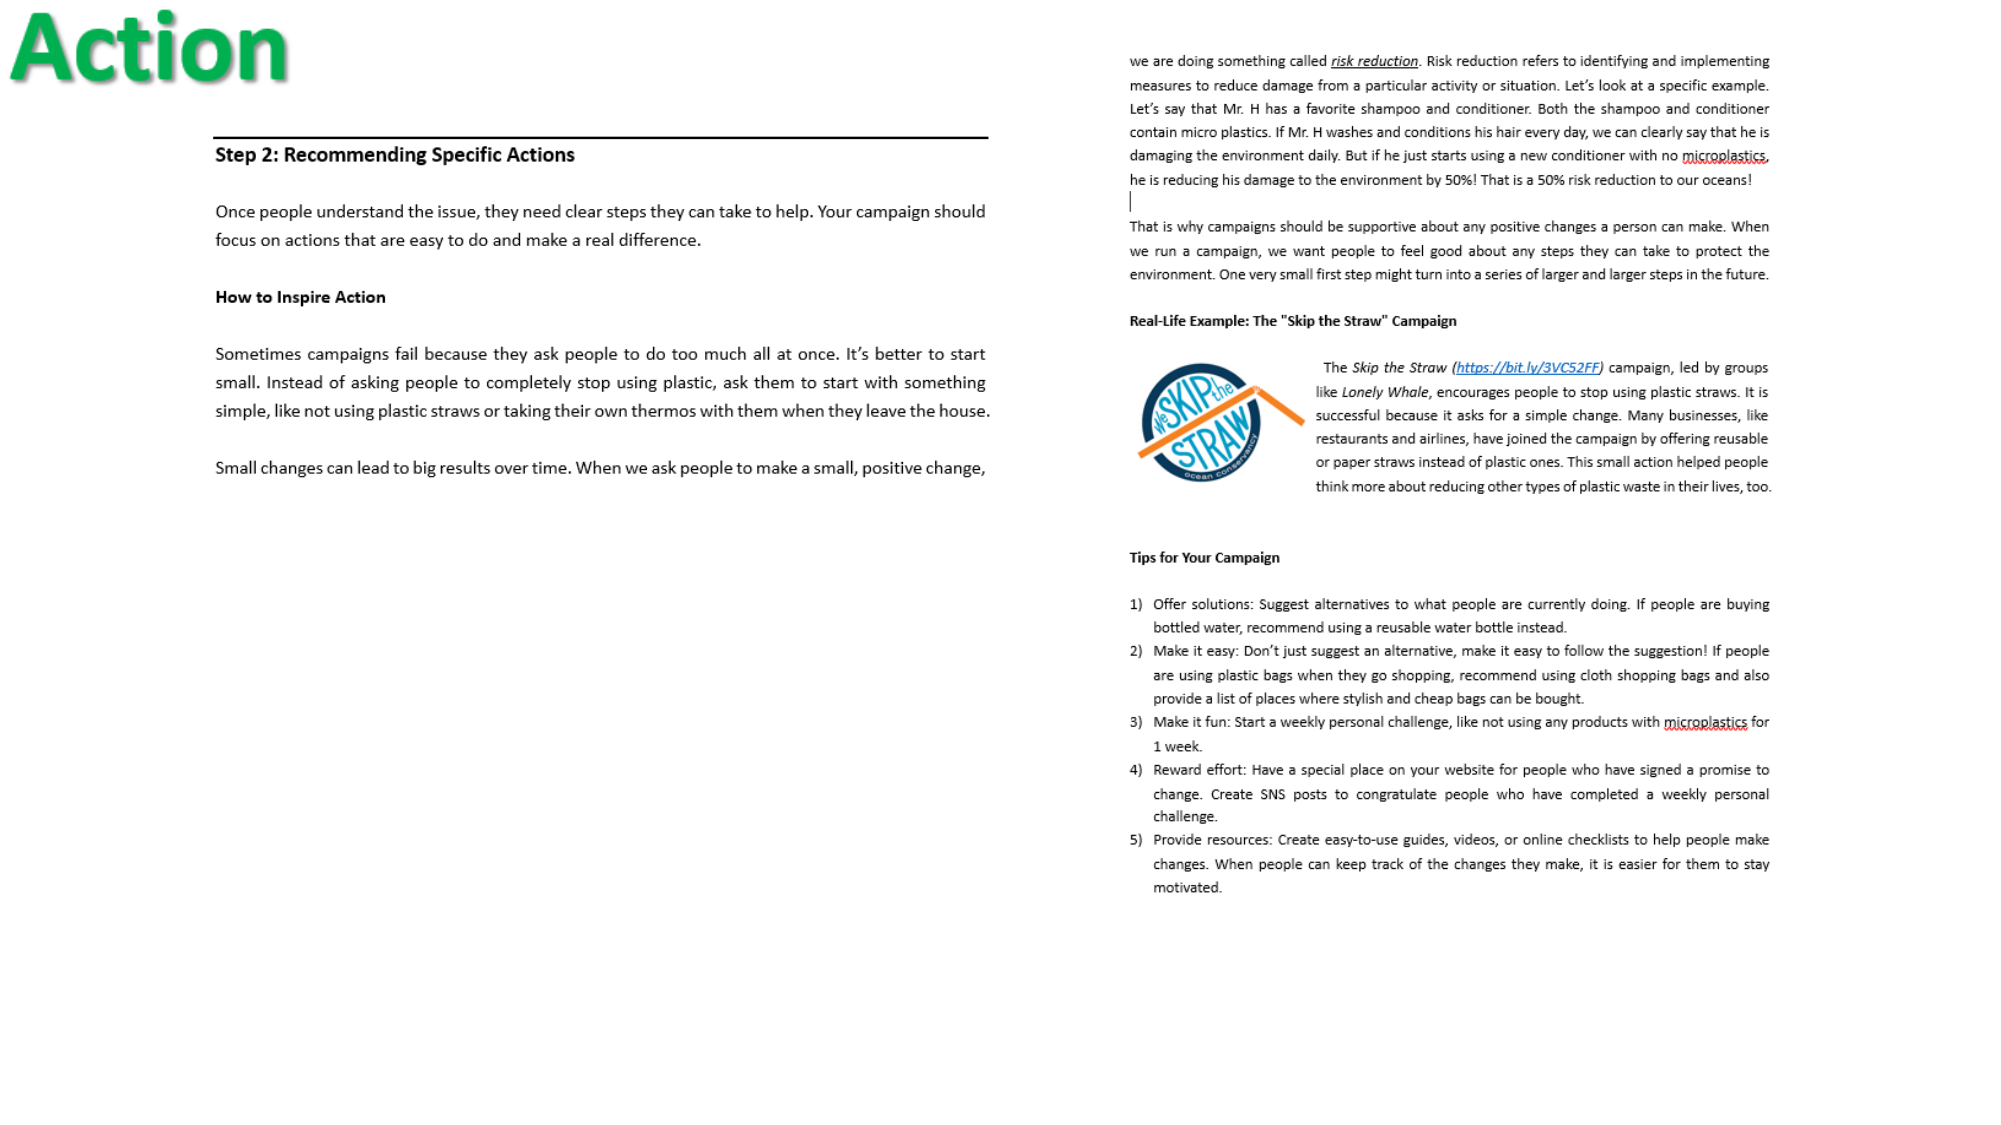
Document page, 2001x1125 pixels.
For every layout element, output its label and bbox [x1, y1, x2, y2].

picture [0, 0, 294, 105]
picture [199, 119, 998, 488]
picture [1120, 44, 1794, 906]
